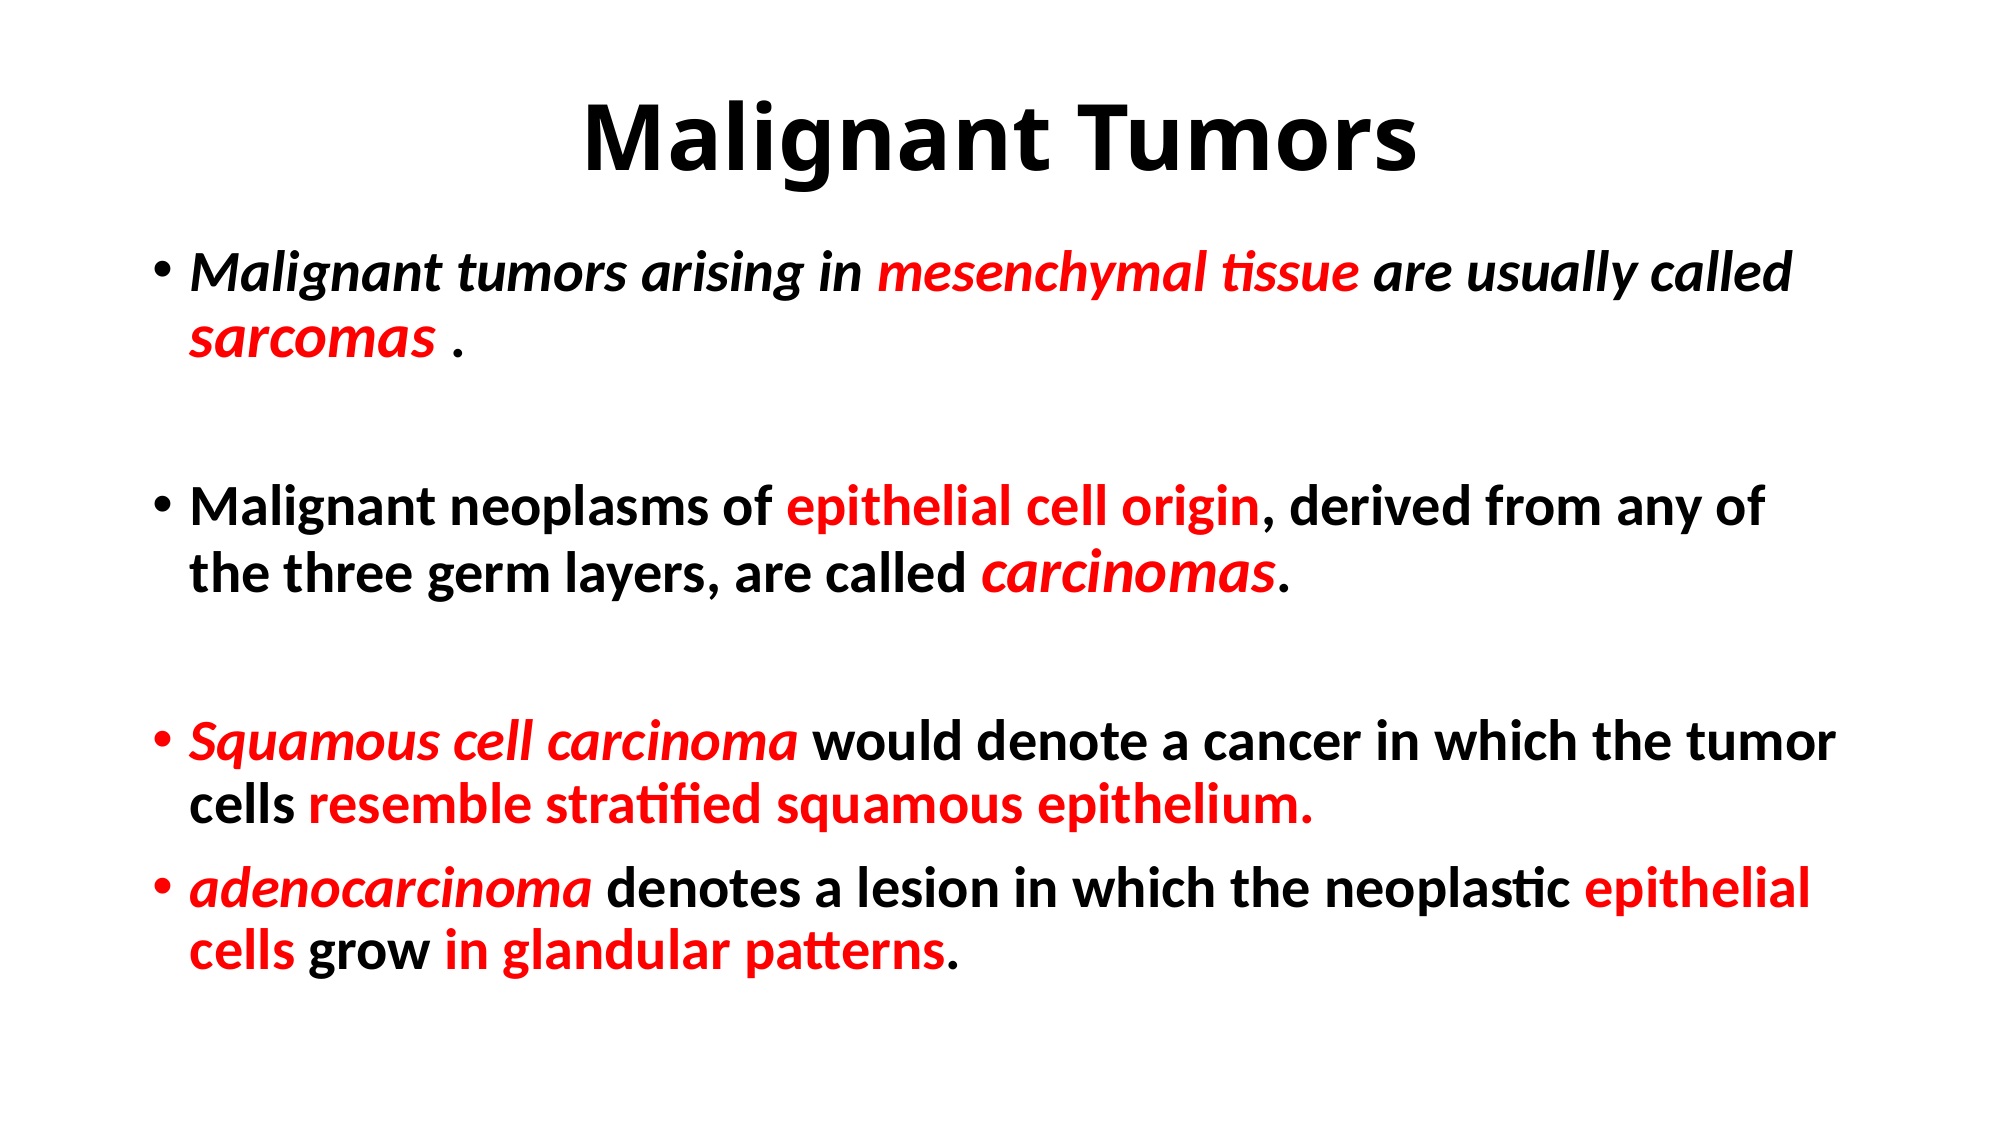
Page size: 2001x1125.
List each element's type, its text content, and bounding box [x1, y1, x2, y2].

title Malignant Tumors [137, 31, 1863, 233]
list Malignant tumors arising in mesenchymal tissue are usually called sarcomas . Malignant neoplasms of epithelial cell origin, derived from any of the three germ layers, are called carcinomas. Squamous cell carcinoma would denote a cancer in which the tumor cells resemble stratified squamous epithelium. adenocarcinoma denotes a lesion in which the neoplastic epithelial cells grow in glandular patterns. [137, 233, 1863, 1047]
